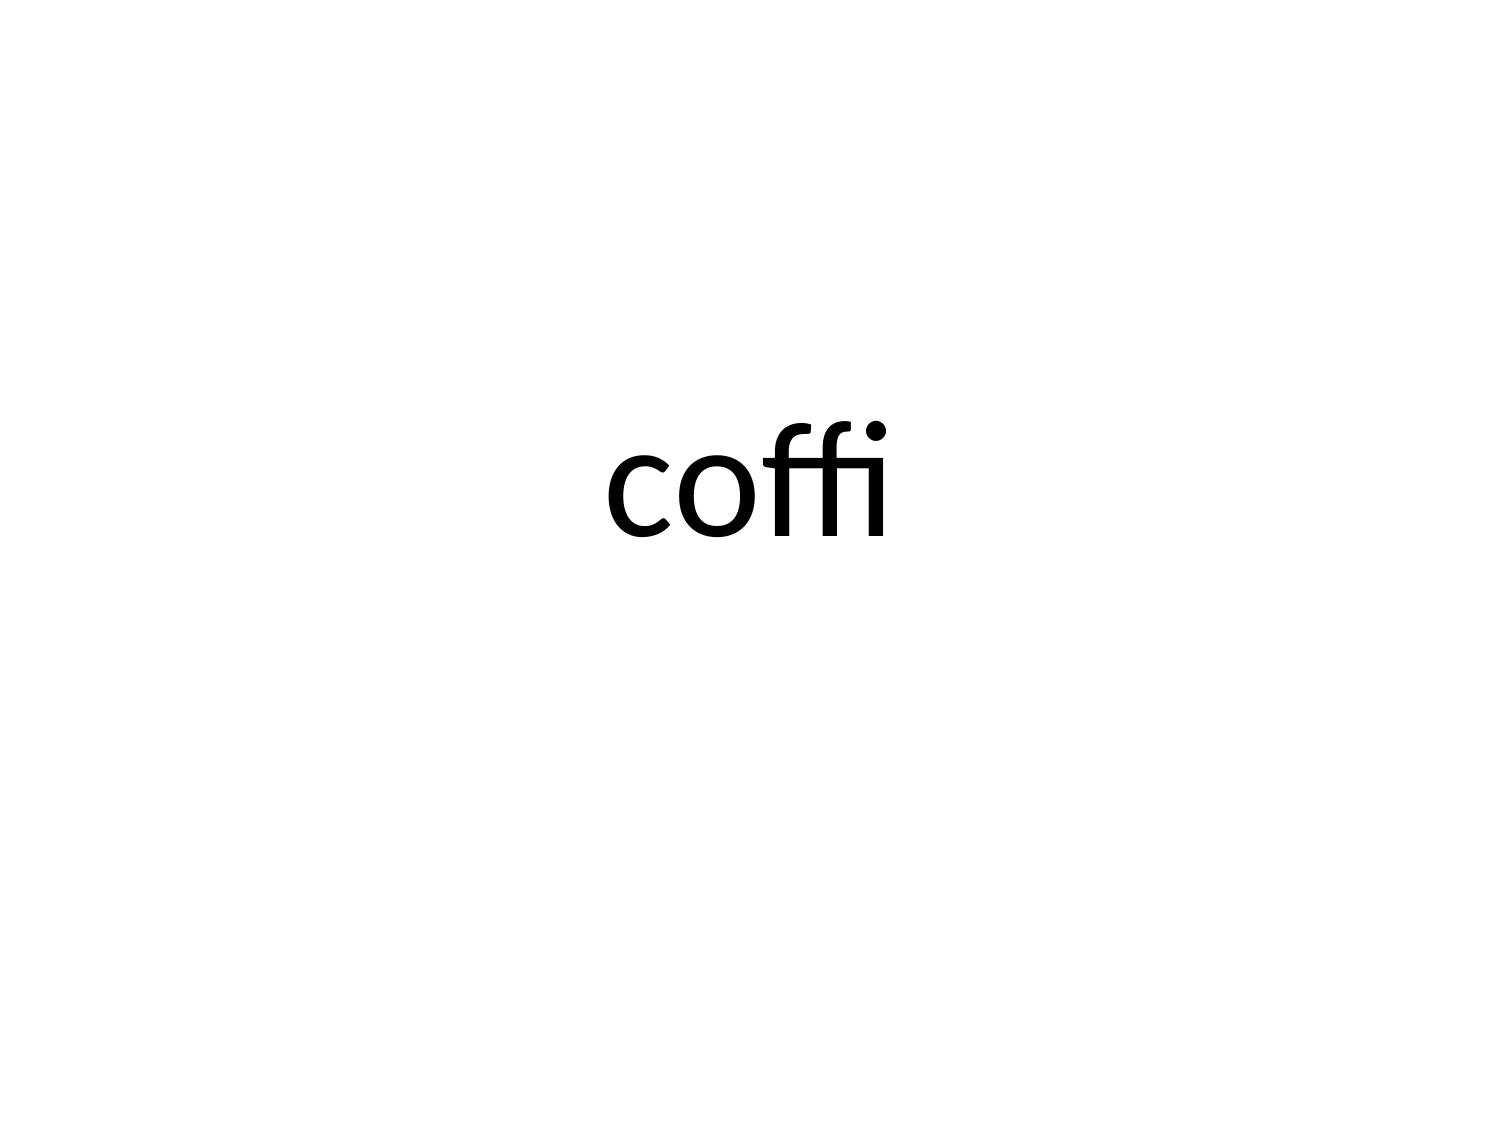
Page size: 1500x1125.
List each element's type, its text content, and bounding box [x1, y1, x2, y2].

title coffi [112, 349, 1388, 591]
